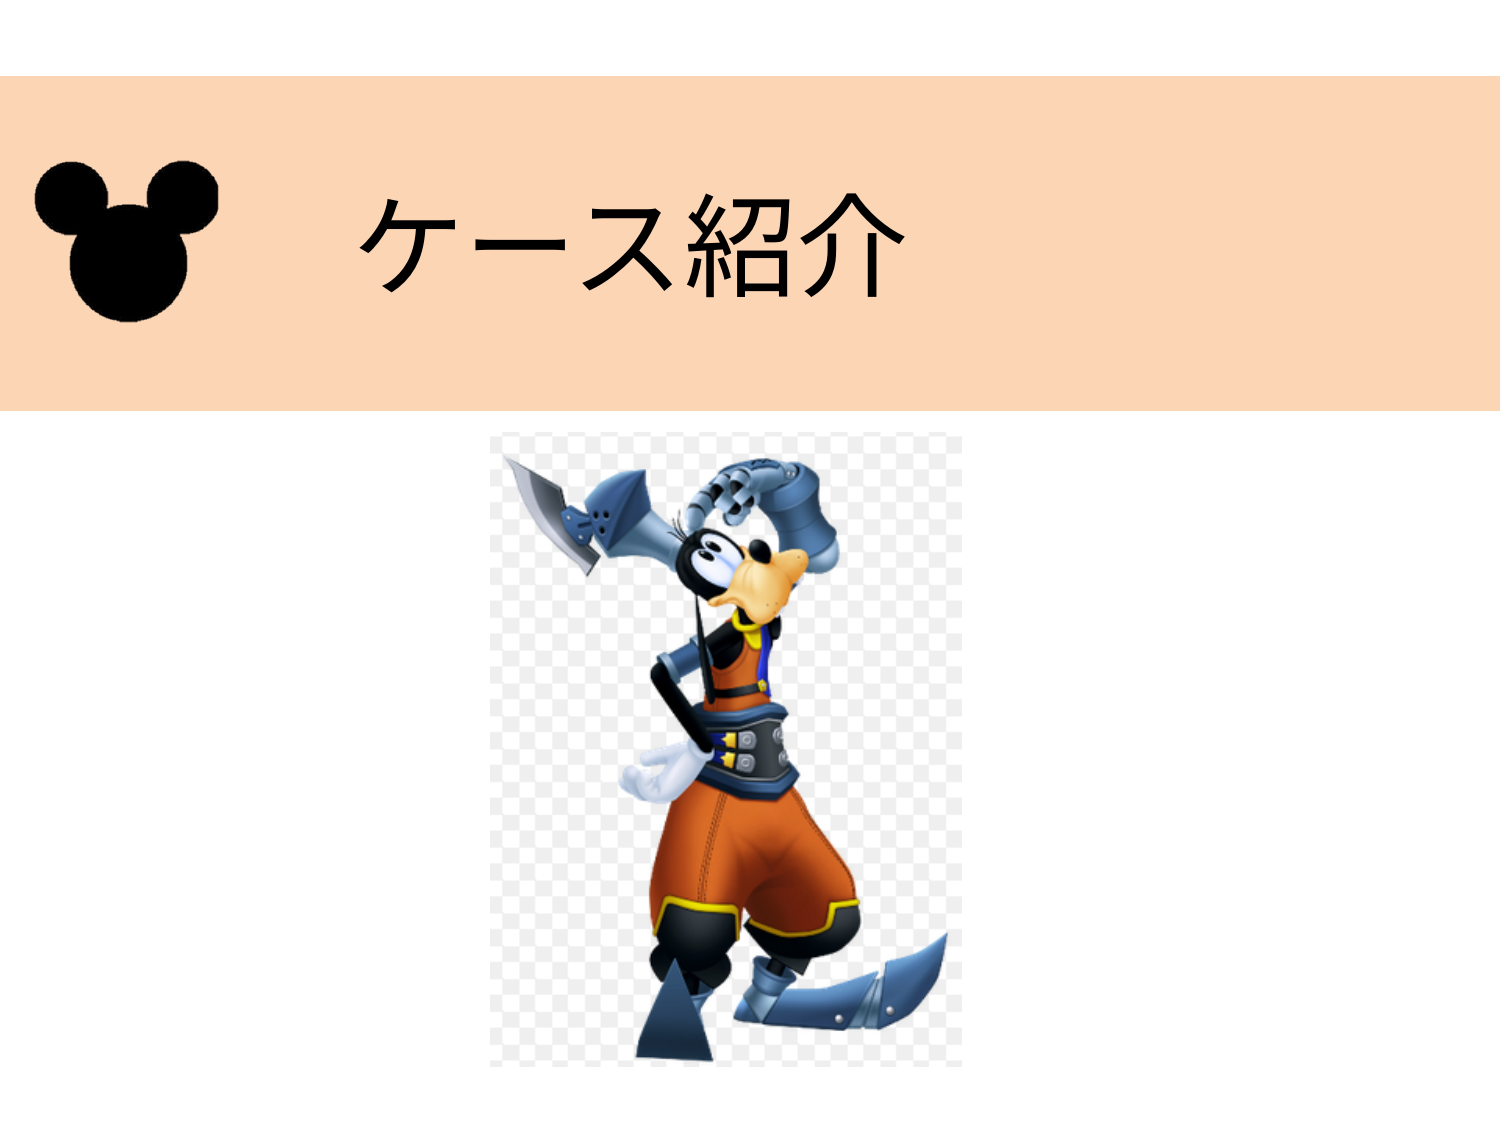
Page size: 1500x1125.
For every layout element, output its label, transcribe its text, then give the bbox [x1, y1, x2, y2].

text_box ケース紹介 [0, 76, 1500, 411]
picture [29, 149, 225, 338]
picture [489, 432, 963, 1068]
